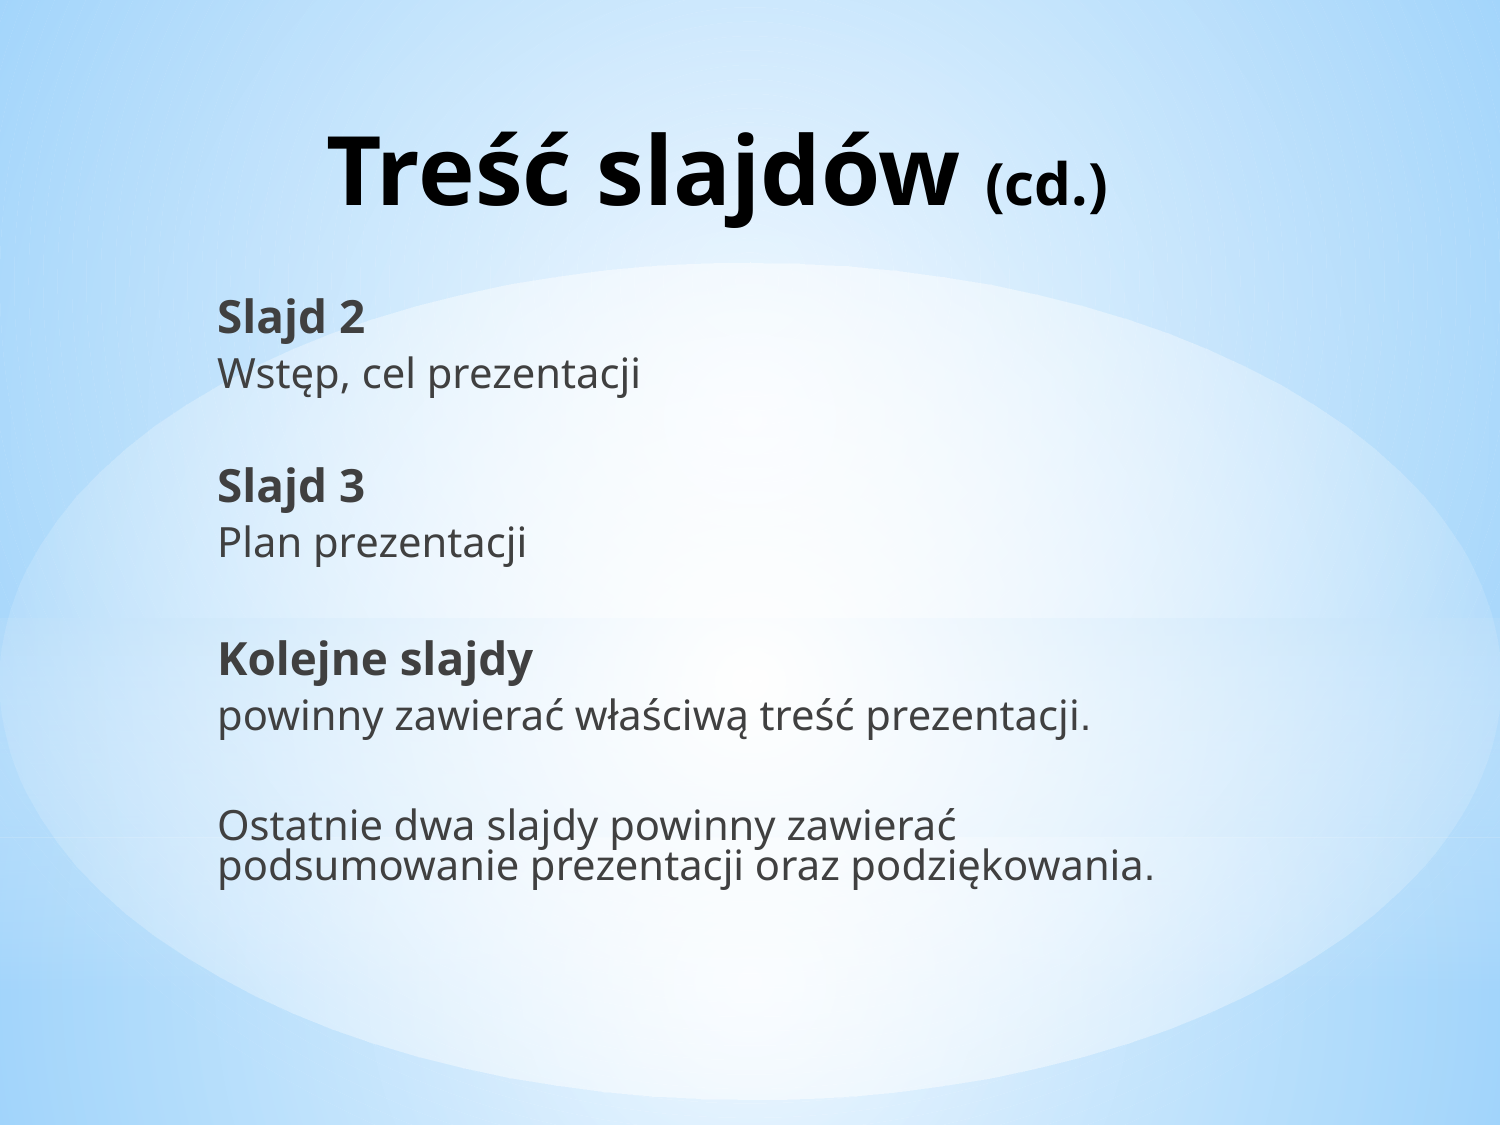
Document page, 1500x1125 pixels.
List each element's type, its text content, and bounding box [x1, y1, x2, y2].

list Slajd 2 Wstęp, cel prezentacji Slajd 3 Plan prezentacji Kolejne slajdy powinny zawierać właściwą treść prezentacji. Ostatnie dwa slajdy powinny zawierać podsumowanie prezentacji oraz podziękowania. [194, 290, 1245, 956]
title Treść slajdów (cd.) [183, 101, 1252, 290]
